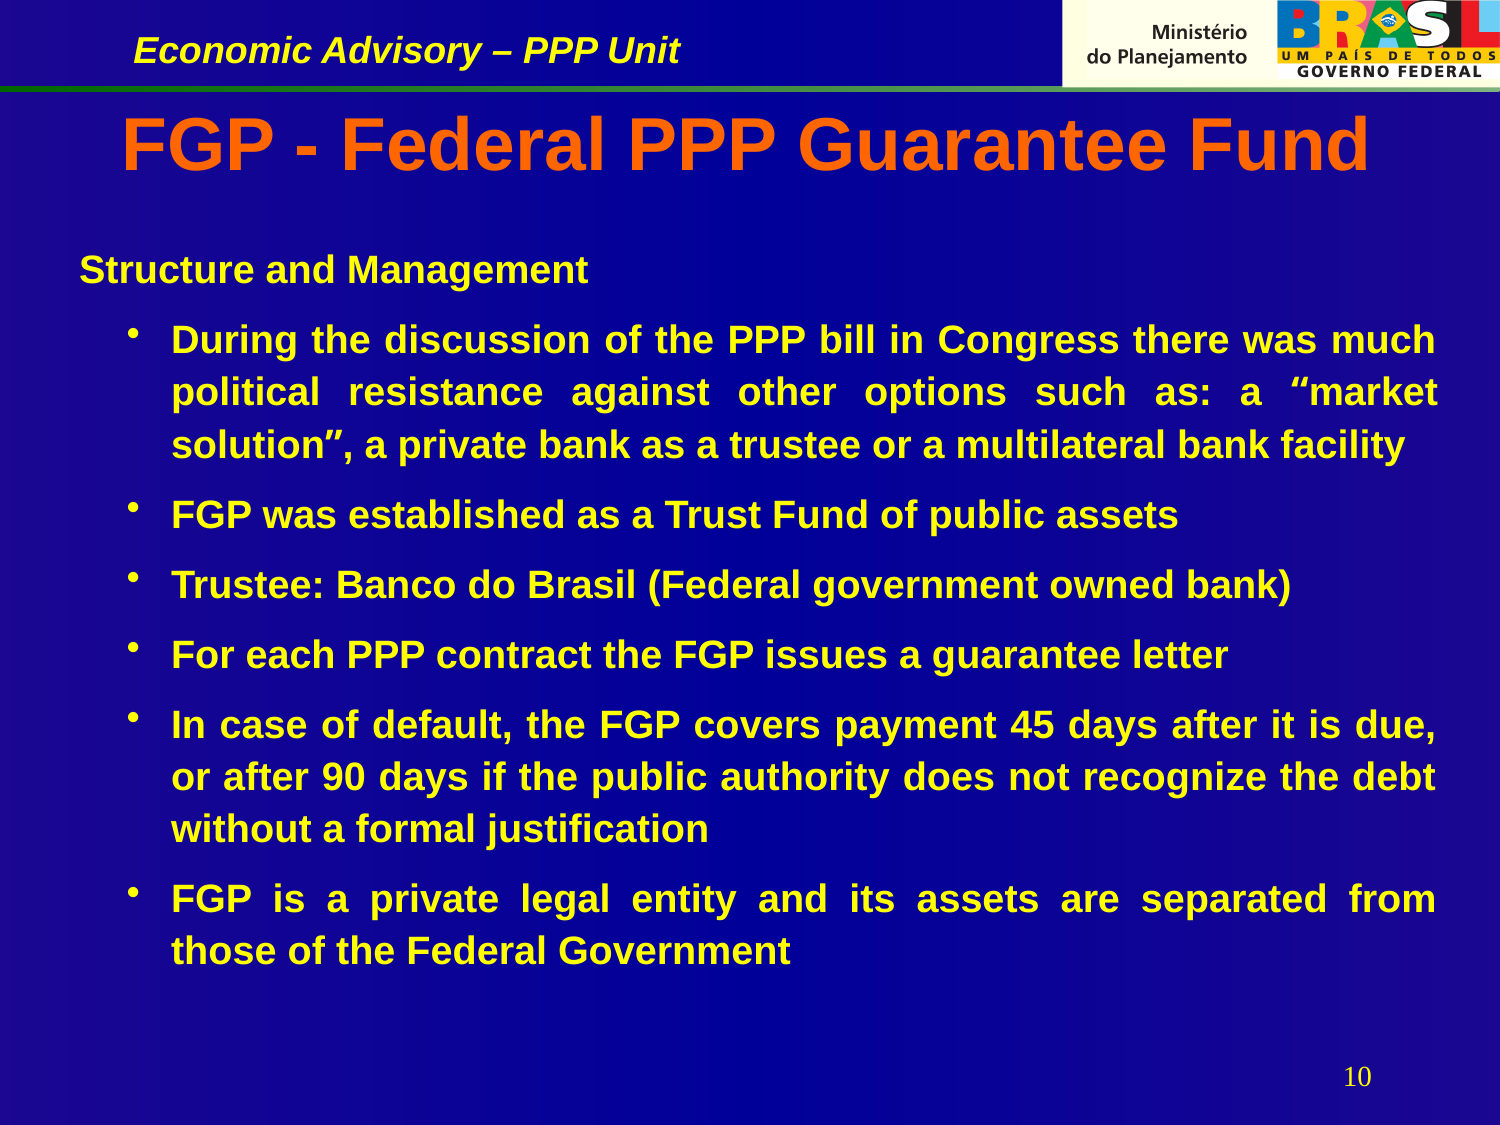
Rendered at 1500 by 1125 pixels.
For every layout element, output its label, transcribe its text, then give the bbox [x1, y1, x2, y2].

slide_number 10 [1074, 1059, 1388, 1101]
list Structure and Management During the discussion of the PPP bill in Congress there was much political resistance against other options such as: a “market solution”, a private bank as a trustee or a multilateral bank facility FGP was established as a Trust Fund of public assets Trustee: Banco do Brasil (Federal government owned bank) For each PPP contract the FGP issues a guarantee letter In case of default, the FGP covers payment 45 days after it is due, or after 90 days if the public authority does not recognize the debt without a formal justification FGP is a private legal entity and its assets are separated from those of the Federal Government [52, 231, 1454, 1059]
picture [1087, 0, 1500, 79]
title FGP - Federal PPP Guarantee Fund [52, 89, 1441, 191]
